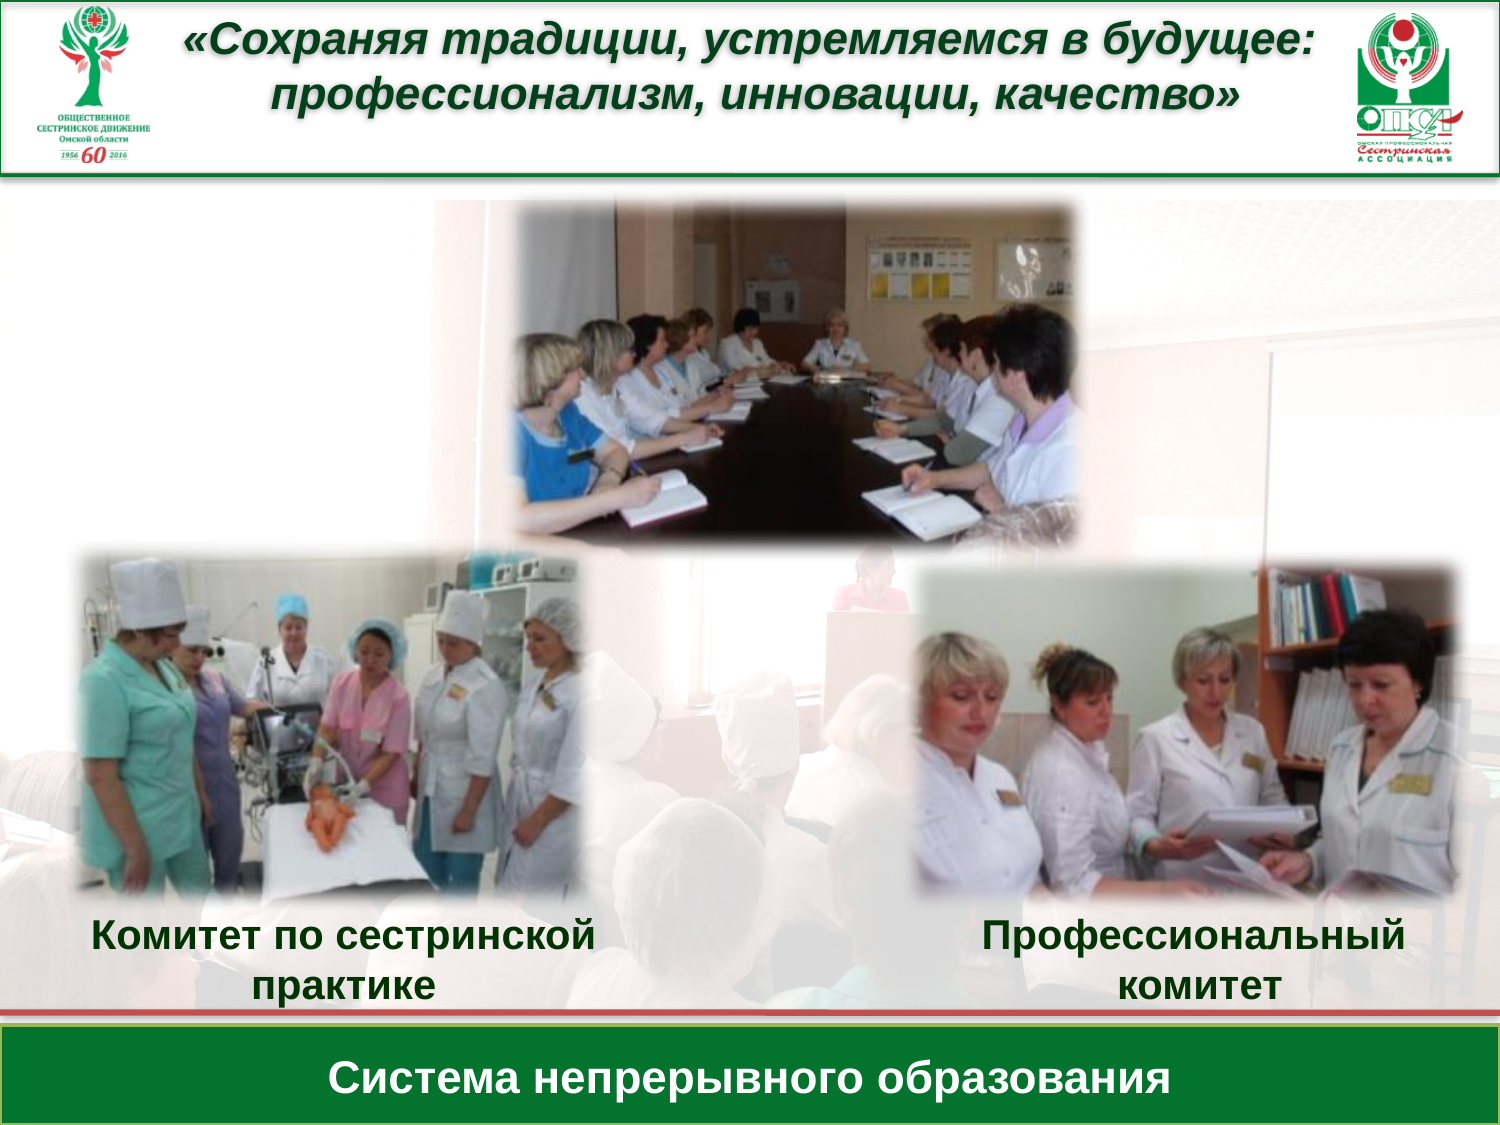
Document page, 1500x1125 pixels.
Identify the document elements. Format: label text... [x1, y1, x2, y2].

text_box Система непрерывного образования [0, 1024, 1500, 1125]
picture [1356, 13, 1463, 163]
picture [0, 187, 1500, 1012]
picture [37, 6, 151, 163]
text_box «Сохраняя традиции, устремляемся в будущее: профессионализм, инновации, качество» [0, 0, 1500, 174]
